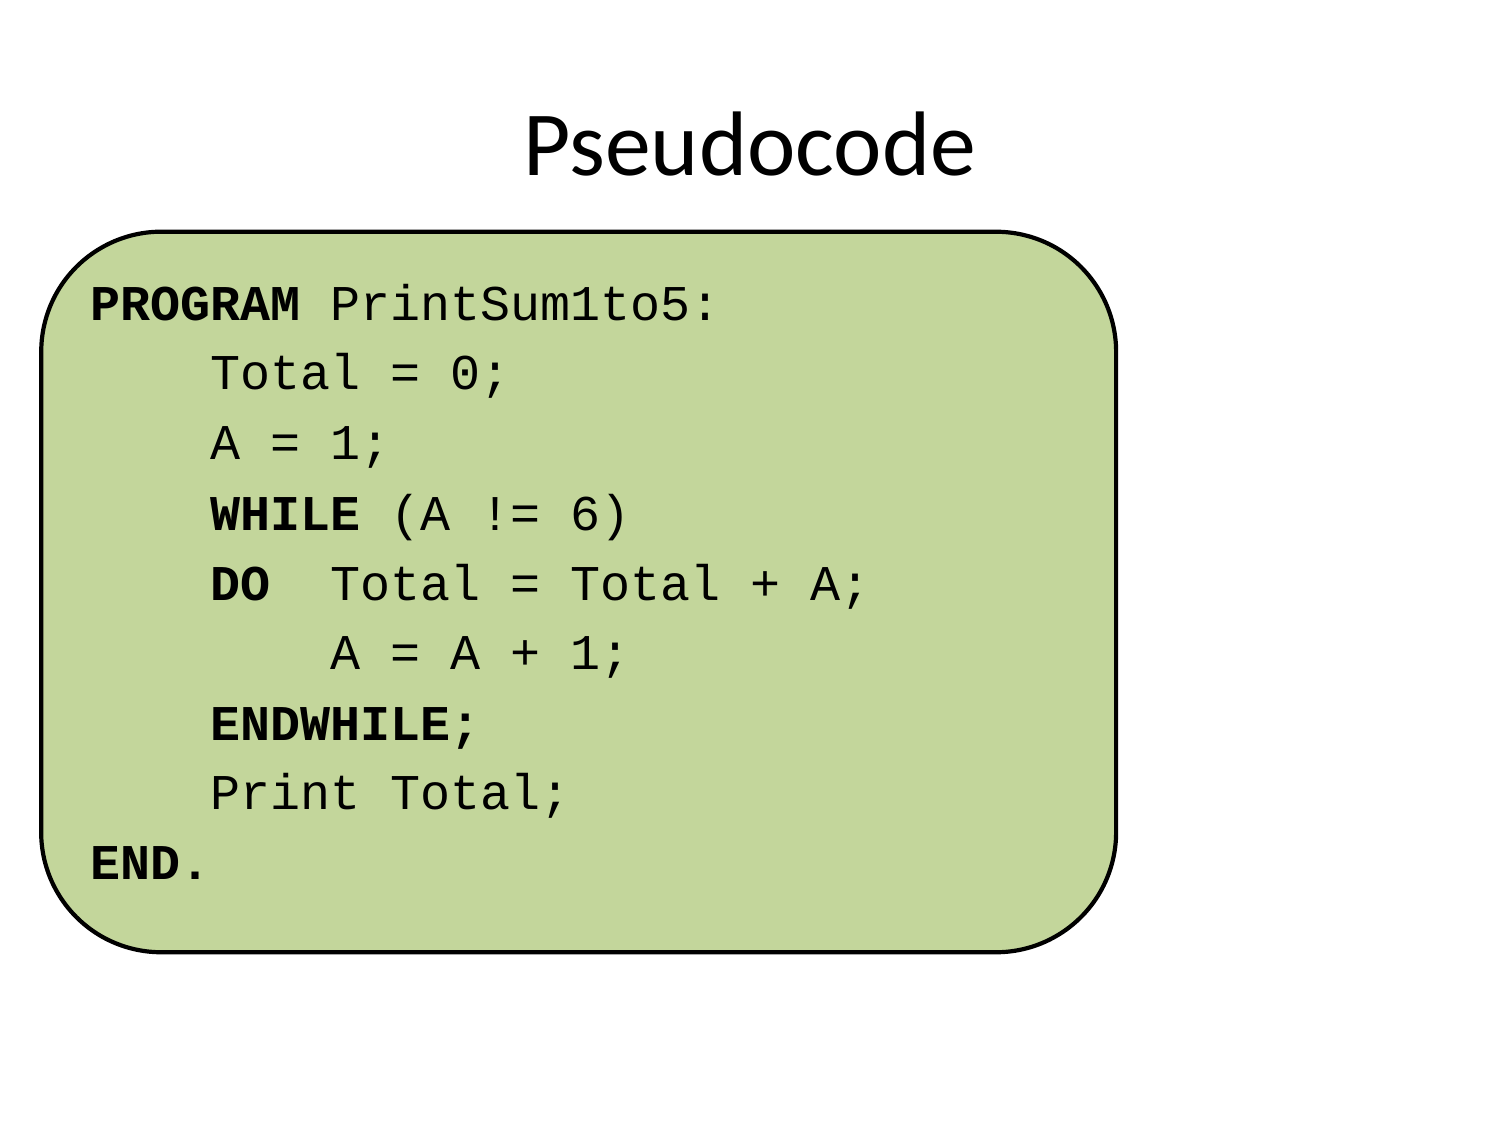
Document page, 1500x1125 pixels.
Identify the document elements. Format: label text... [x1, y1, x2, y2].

text_box [78, 233, 1079, 262]
title Pseudocode [75, 45, 1425, 233]
list PROGRAM PrintSum1to5: Total = 0; A = 1; WHILE (A != 6) DO Total = Total + A; A = A + 1; ENDWHILE; Print Total; END. [75, 262, 1317, 1005]
text_box [39, 265, 75, 919]
